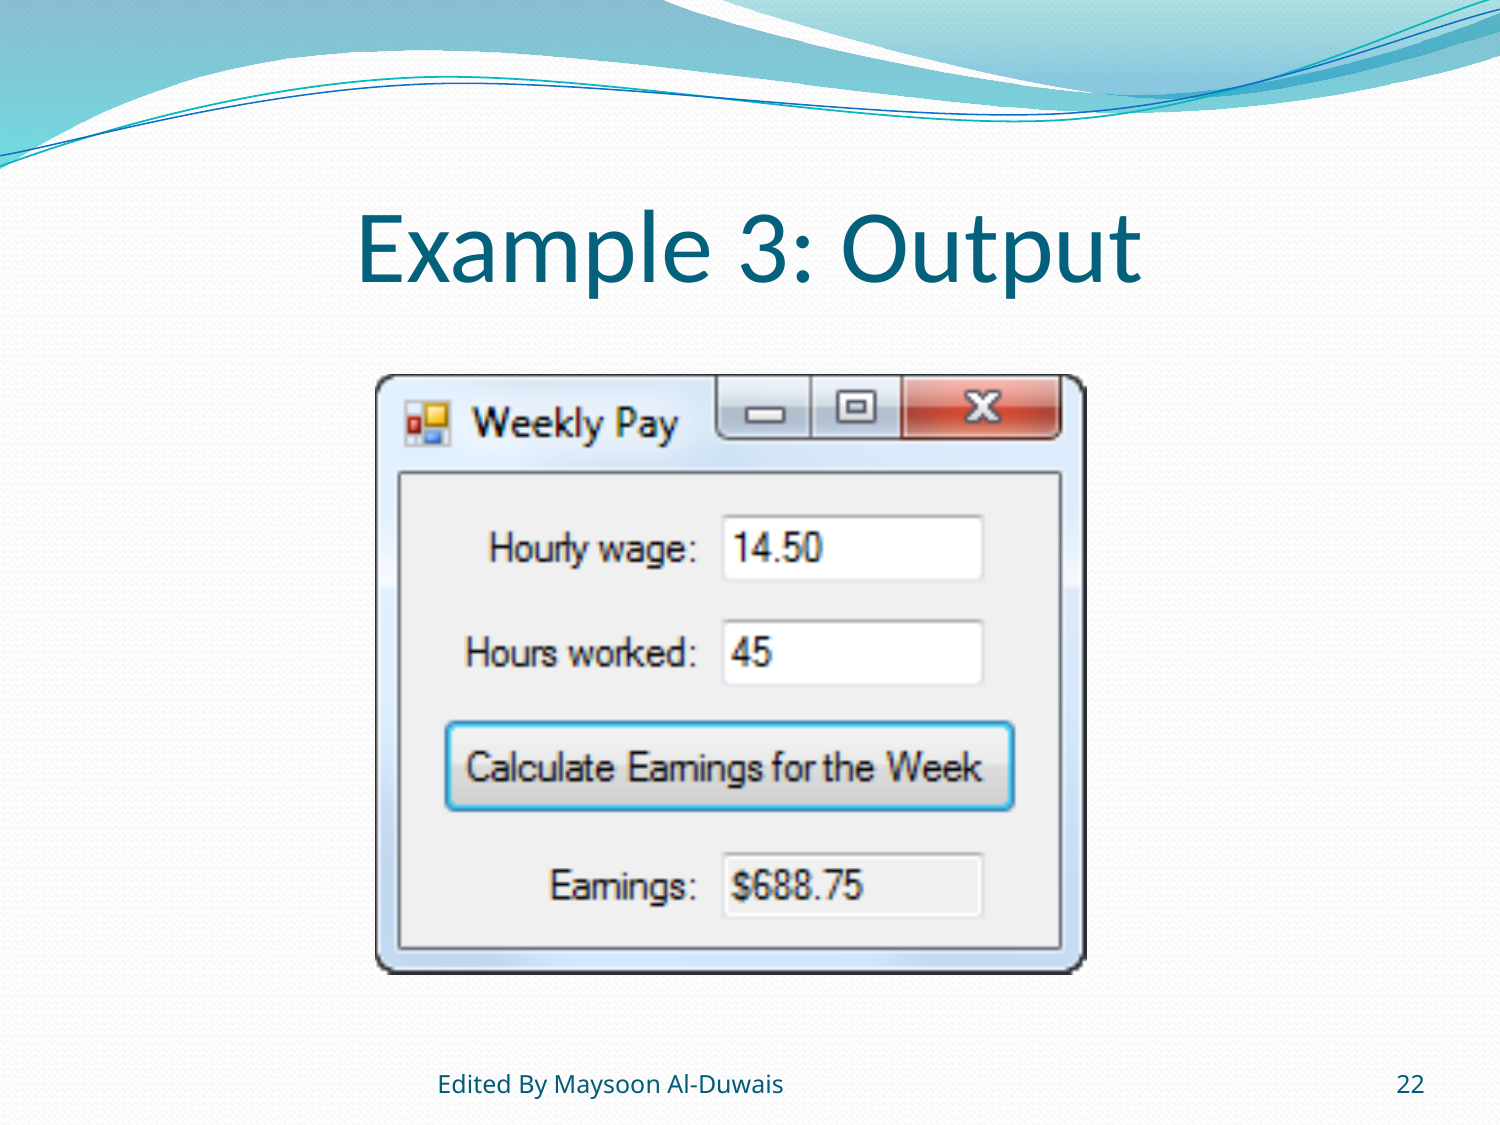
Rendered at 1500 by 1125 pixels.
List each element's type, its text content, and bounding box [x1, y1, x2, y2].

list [374, 374, 1087, 976]
title Example 3: Output [75, 115, 1425, 303]
slide_number 22 [1299, 1042, 1425, 1103]
footer Edited By Maysoon Al-Duwais [437, 1042, 988, 1103]
